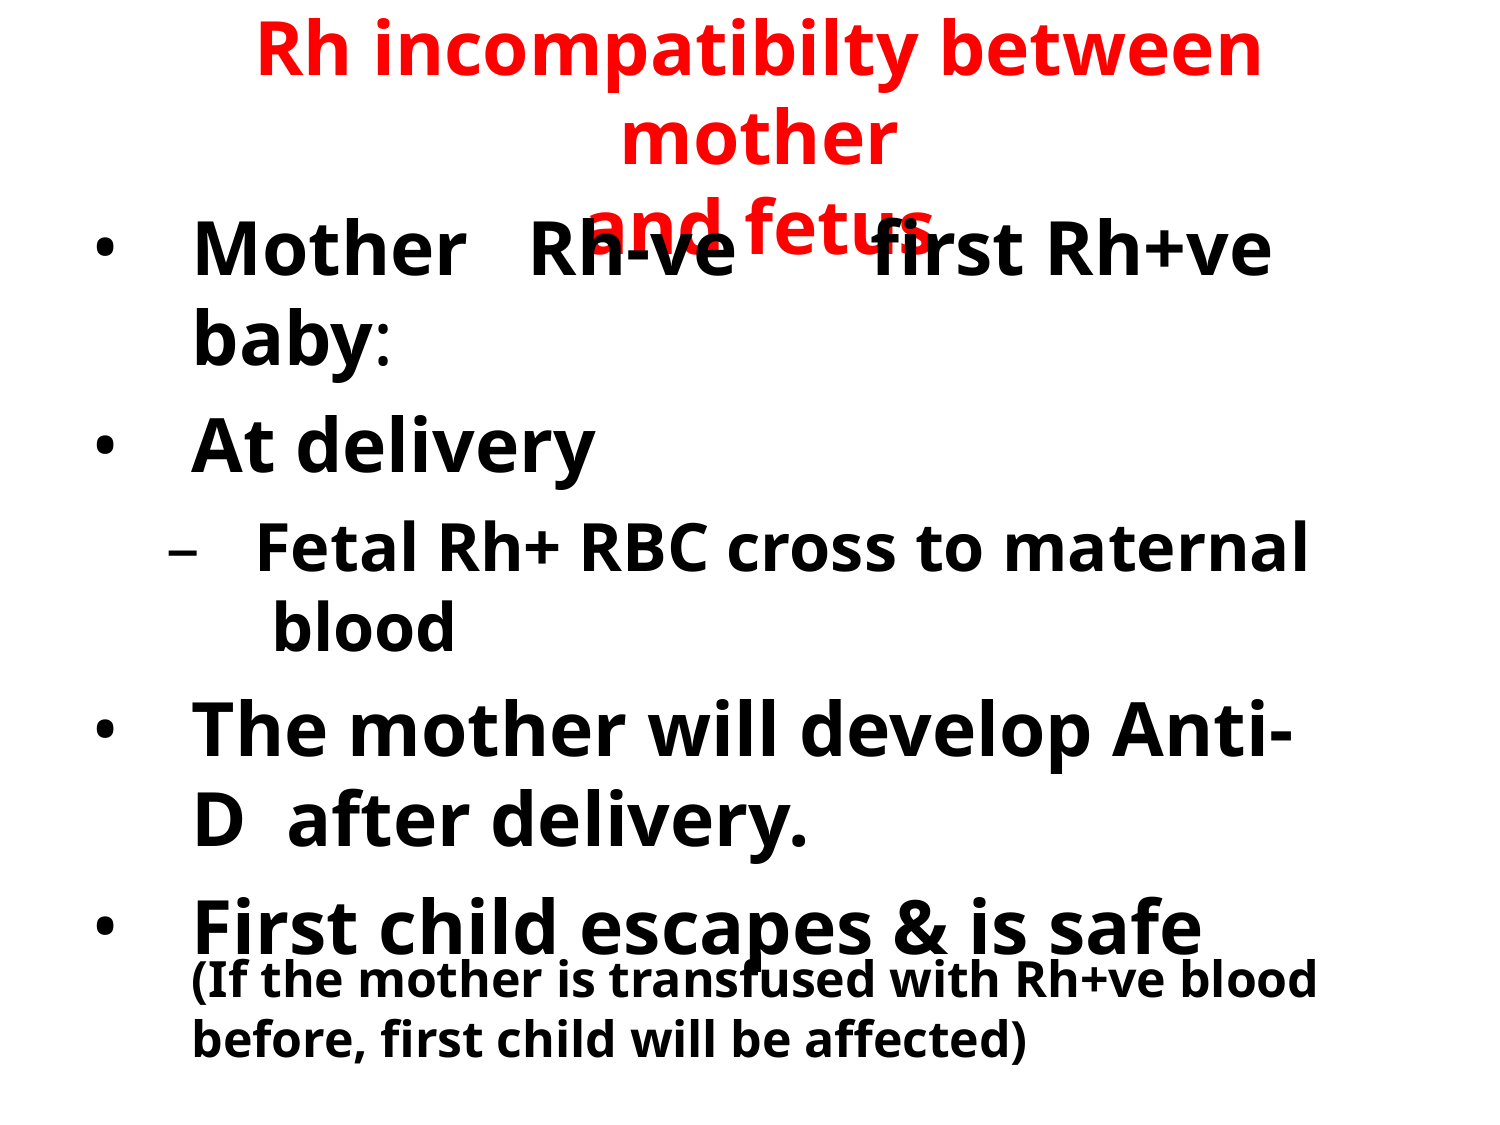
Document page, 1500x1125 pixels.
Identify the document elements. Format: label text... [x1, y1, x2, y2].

title Rh incompatibilty between mother and fetus [138, 0, 1381, 200]
list Mother Rh-ve first Rh+ve baby: At delivery – Fetal Rh+ RBC cross to maternal blood The mother will develop Anti-D after delivery. First child escapes & is safe [88, 200, 1412, 970]
text_box (If the mother is transfused with Rh+ve blood before, first child will be affected) [189, 947, 1332, 1068]
